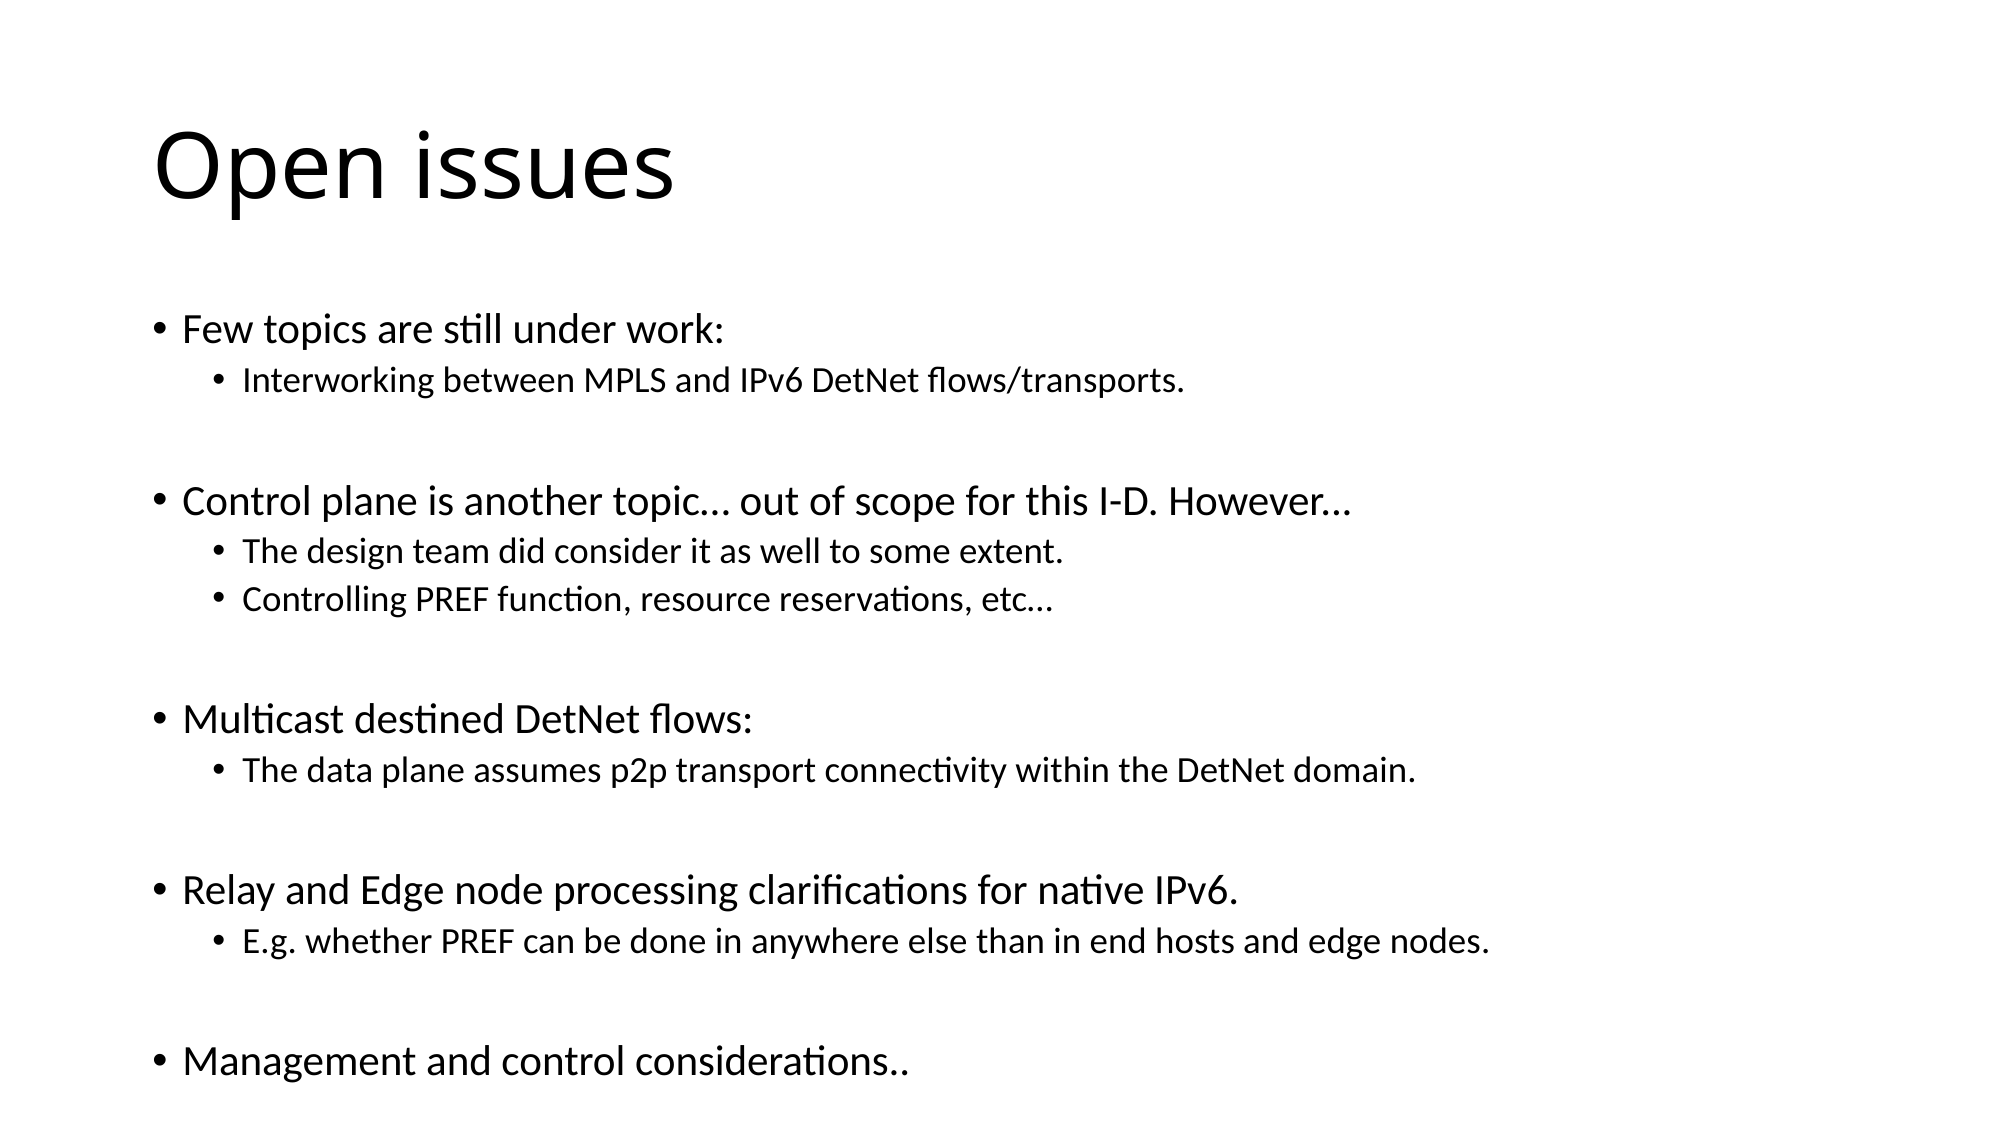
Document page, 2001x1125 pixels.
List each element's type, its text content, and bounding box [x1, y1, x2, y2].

title Open issues [137, 59, 1863, 278]
list Few topics are still under work: Interworking between MPLS and IPv6 DetNet flows/transports. Control plane is another topic… out of scope for this I-D. However... The design team did consider it as well to some extent. Controlling PREF function, resource reservations, etc… Multicast destined DetNet flows: The data plane assumes p2p transport connectivity within the DetNet domain. Relay and Edge node processing clarifications for native IPv6. E.g. whether PREF can be done in anywhere else than in end hosts and edge nodes. Management and control considerations.. [137, 299, 1863, 1100]
